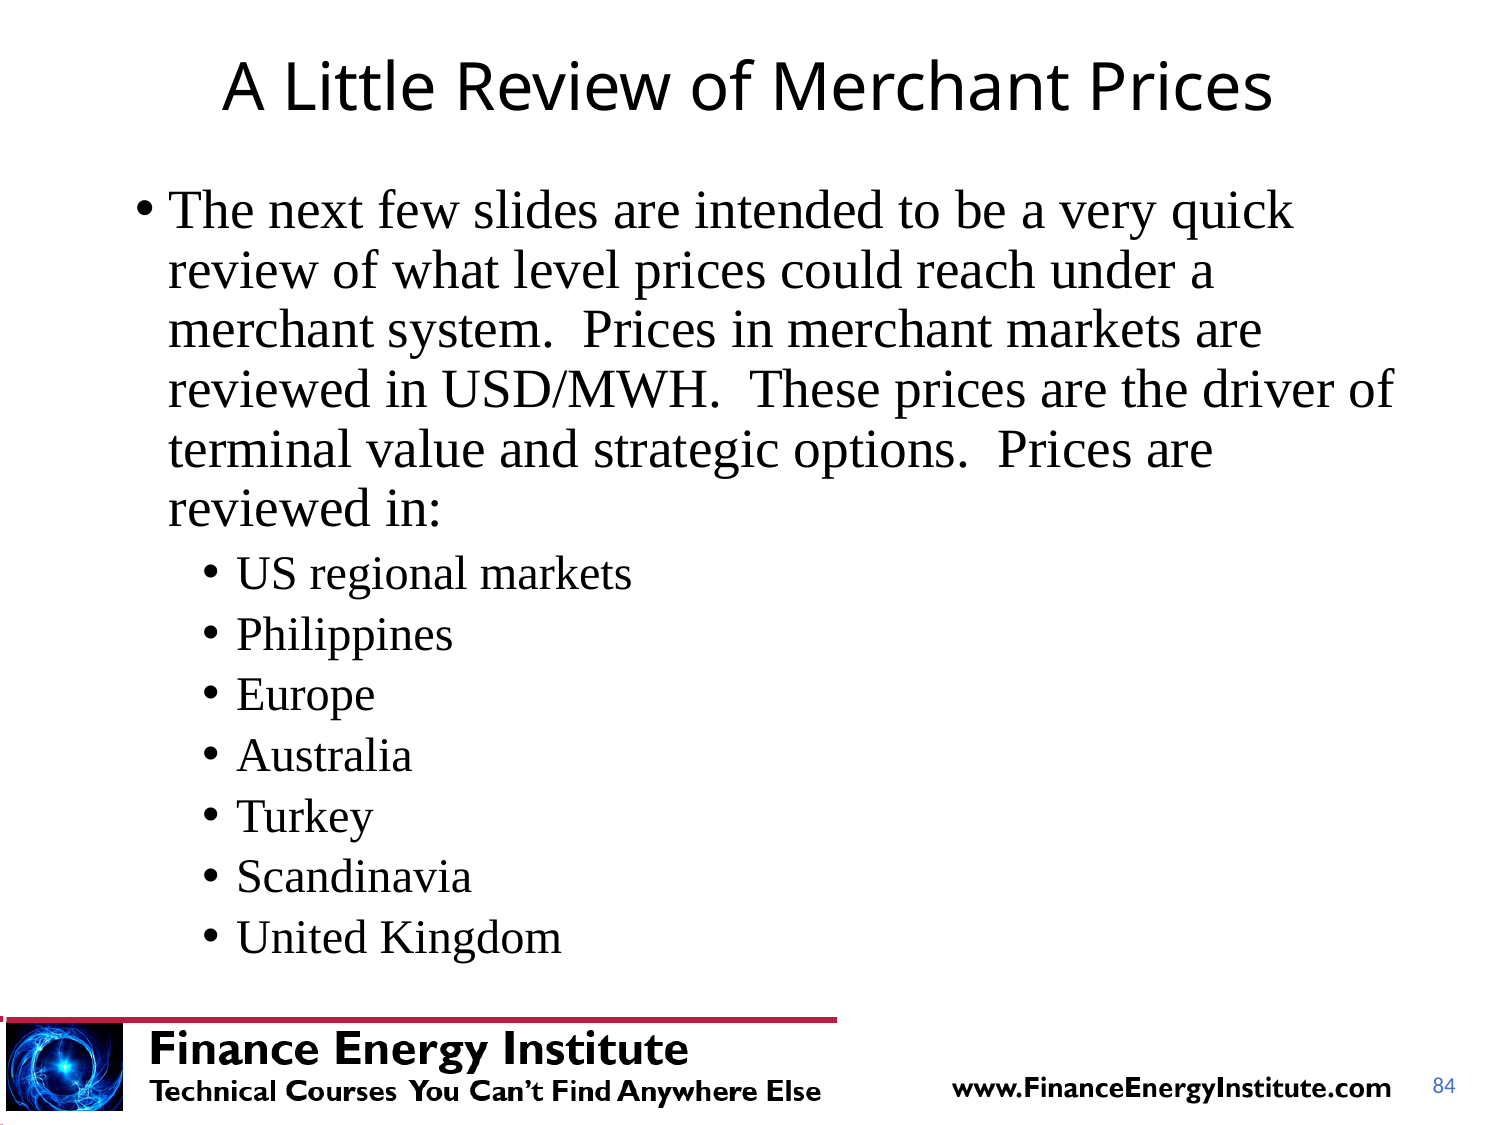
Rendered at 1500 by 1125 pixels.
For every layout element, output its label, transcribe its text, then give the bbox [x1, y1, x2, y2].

picture [947, 1071, 1399, 1108]
slide_number 84 [1399, 1063, 1490, 1108]
list The next few slides are intended to be a very quick review of what level prices could reach under a merchant system. Prices in merchant markets are reviewed in USD/MWH. These prices are the driver of terminal value and strategic options. Prices are reviewed in: US regional markets Philippines Europe Australia Turkey Scandinavia United Kingdom [120, 173, 1417, 980]
title A Little Review of Merchant Prices [120, 32, 1378, 146]
picture [0, 1006, 837, 1125]
